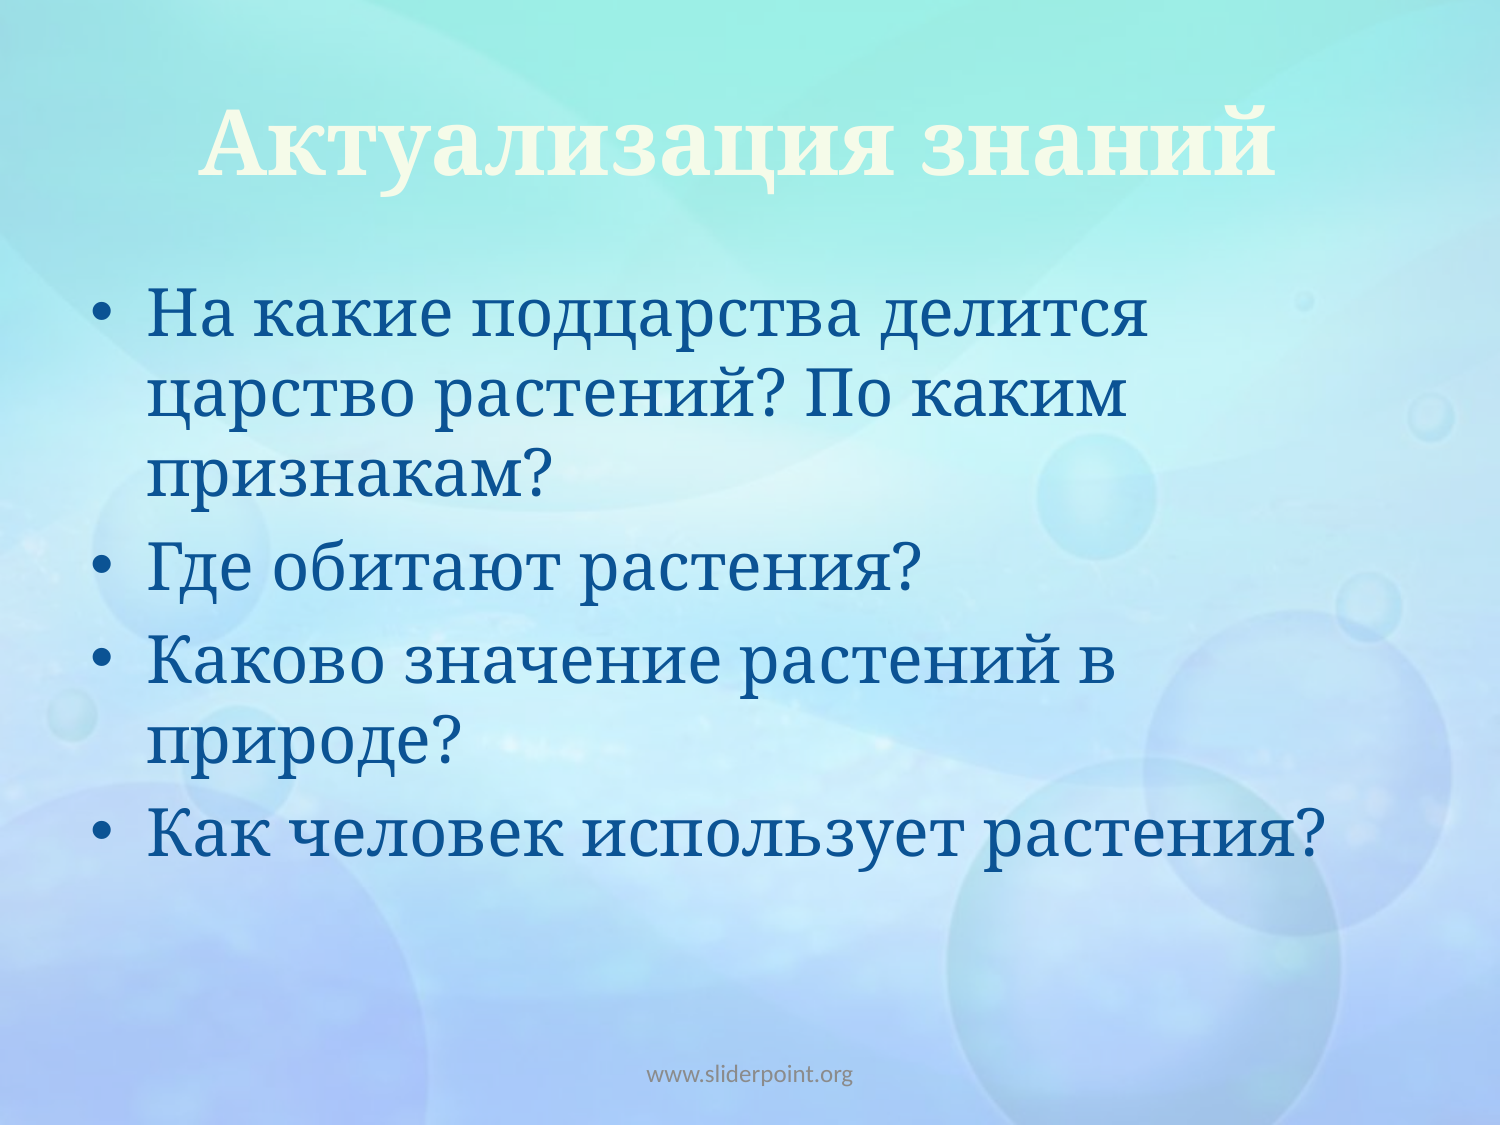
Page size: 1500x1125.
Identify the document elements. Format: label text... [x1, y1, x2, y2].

title Актуализация знаний [75, 45, 1425, 233]
list На какие подцарства делится царство растений? По каким признакам? Где обитают растения? Каково значение растений в природе? Как человек использует растения? [75, 262, 1425, 1005]
footer www.sliderpoint.org [512, 1042, 988, 1103]
